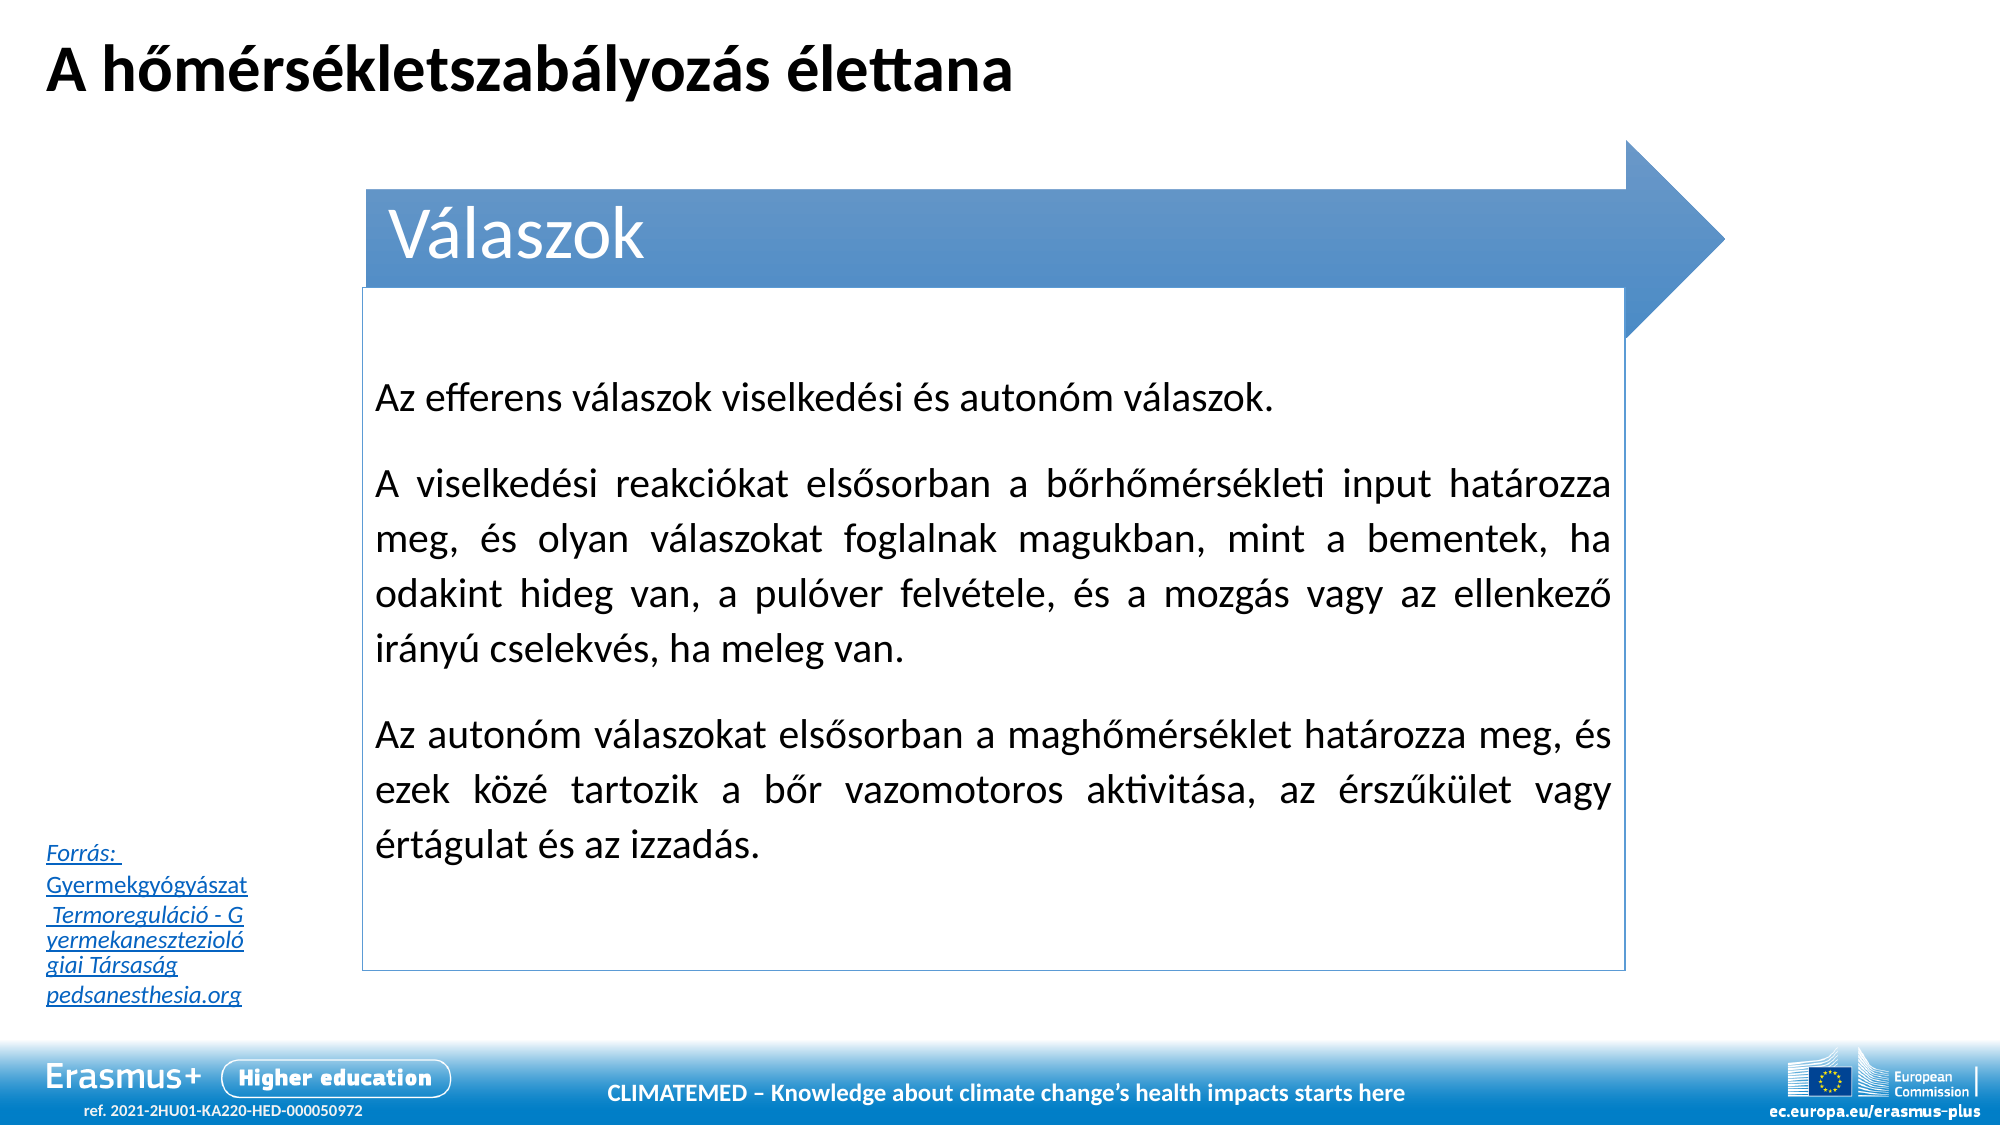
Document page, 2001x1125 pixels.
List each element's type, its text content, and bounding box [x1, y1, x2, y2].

title A hőmérsékletszabályozás élettana [31, 25, 1984, 116]
text_box Forrás: Gyermekgyógyászat Termoreguláció - Gyermekaneszteziológiai Társaság pedsanesthesia.org [31, 816, 264, 966]
picture [0, 899, 2000, 1125]
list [364, 70, 1724, 971]
